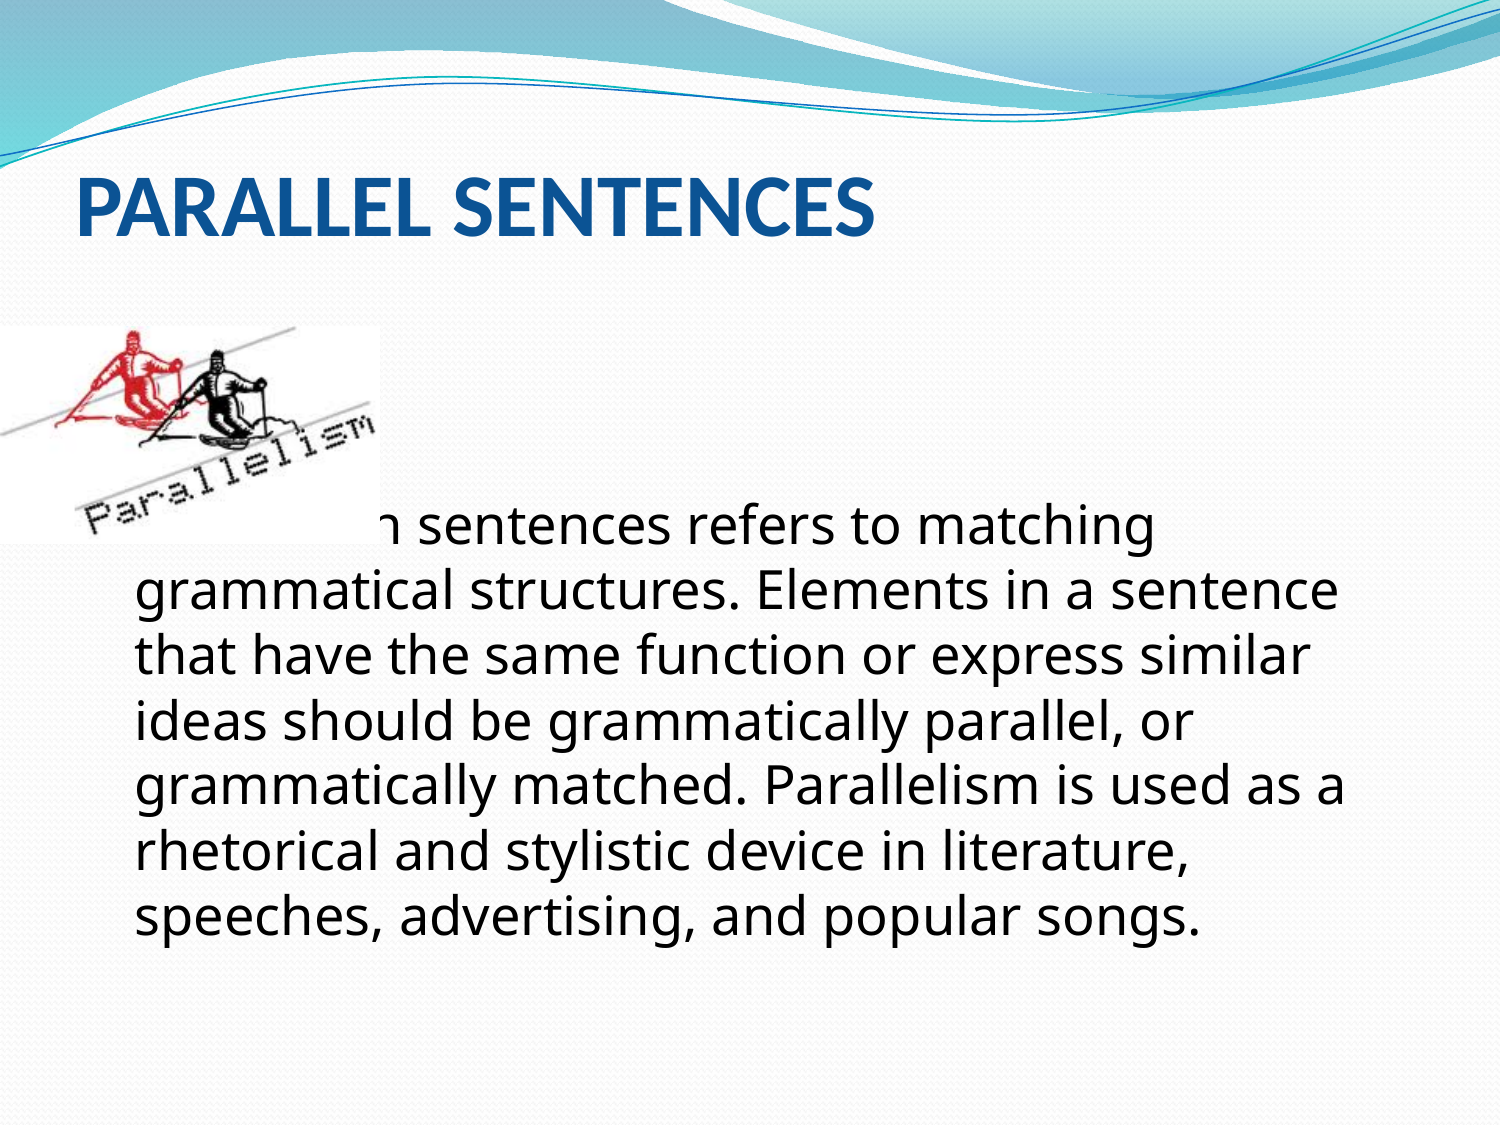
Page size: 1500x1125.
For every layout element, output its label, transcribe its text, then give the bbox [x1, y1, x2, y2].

picture [0, 325, 380, 544]
list in sentences refers to matching grammatical structures. Elements in a sentence that have the same function or express similar ideas should be grammatically parallel, or grammatically matched. Parallelism is used as a rhetorical and stylistic device in literature, speeches, advertising, and popular songs. [75, 255, 1425, 1059]
title PARALLEL SENTENCES [75, 137, 1425, 255]
